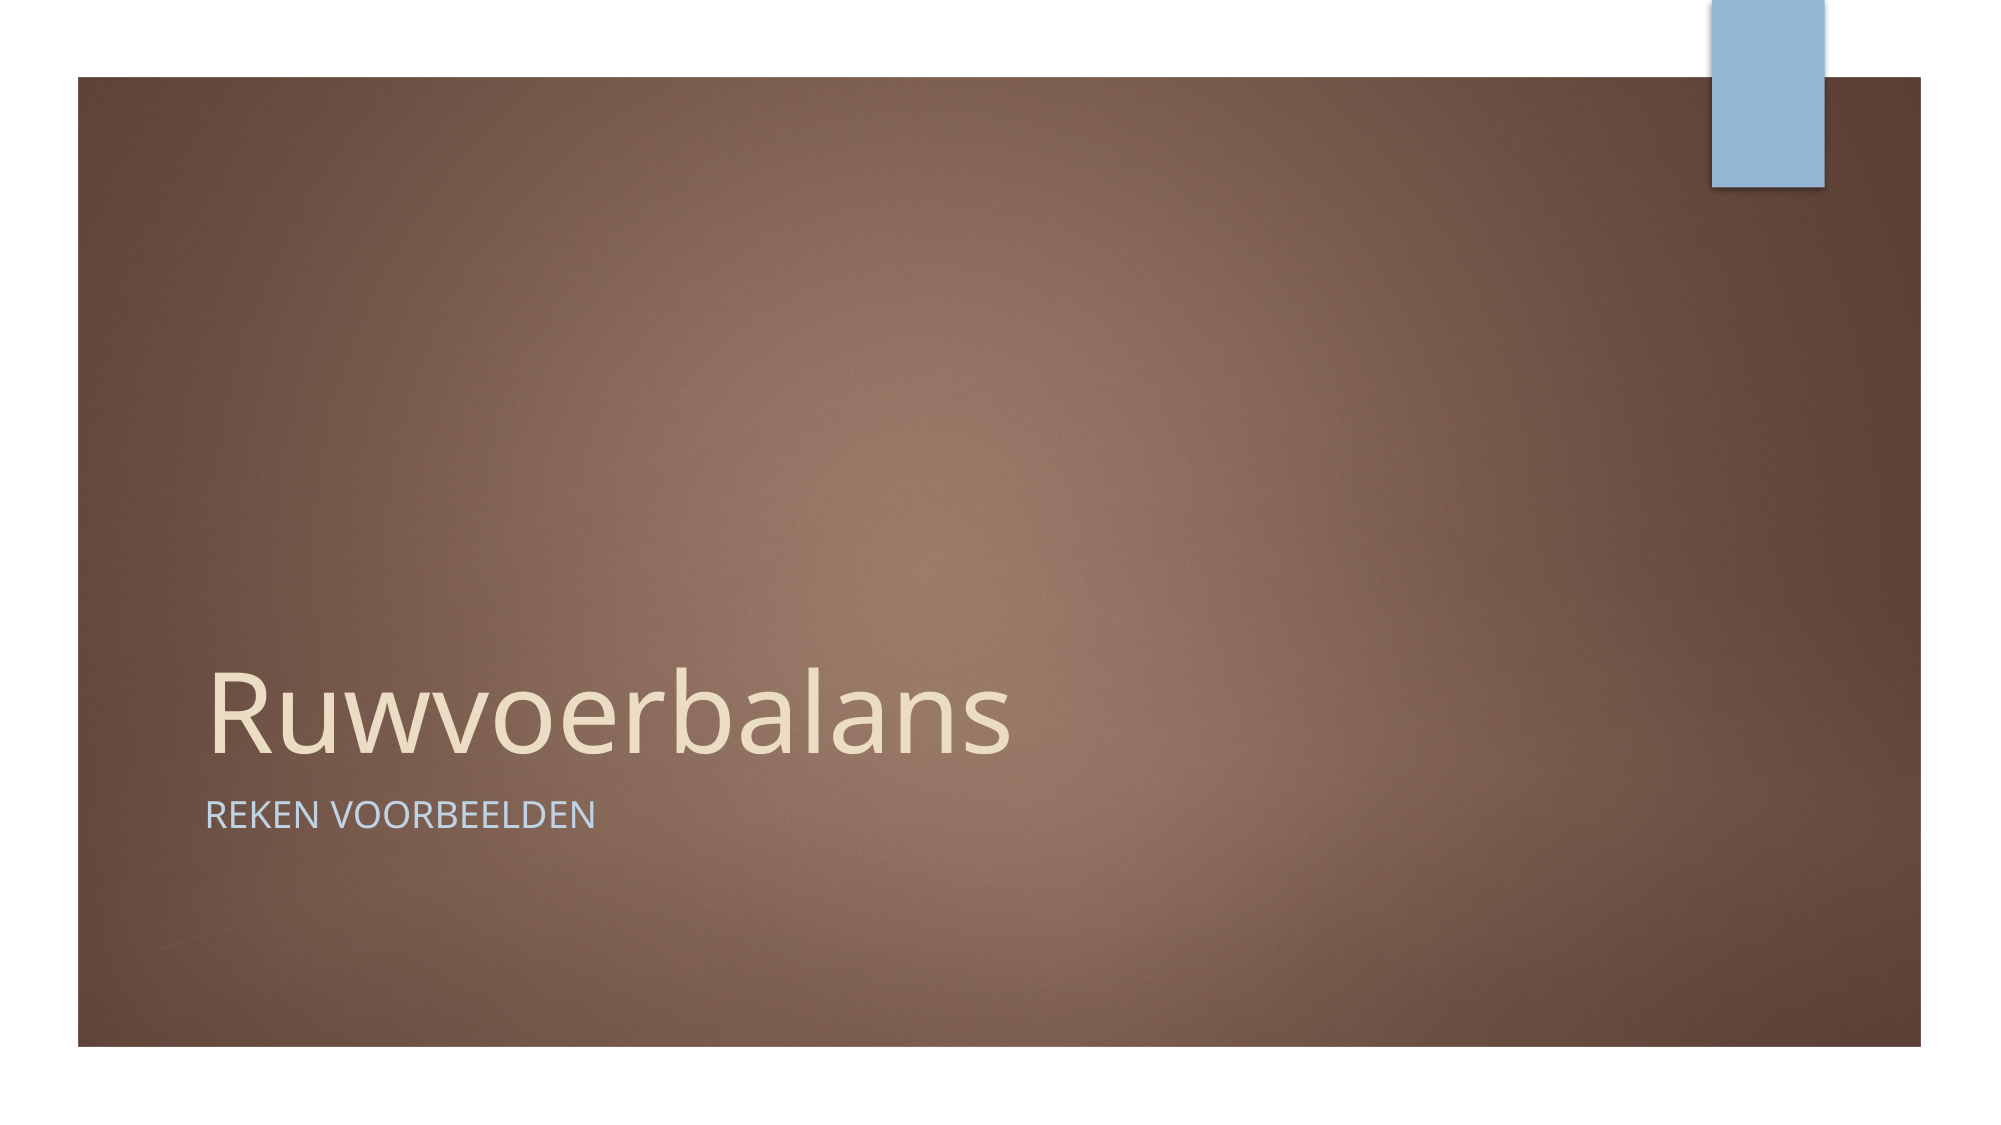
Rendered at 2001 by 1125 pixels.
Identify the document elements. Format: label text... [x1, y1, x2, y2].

subtitle Reken voorbeelden [189, 783, 1638, 925]
title Ruwvoerbalans [189, 344, 1638, 783]
